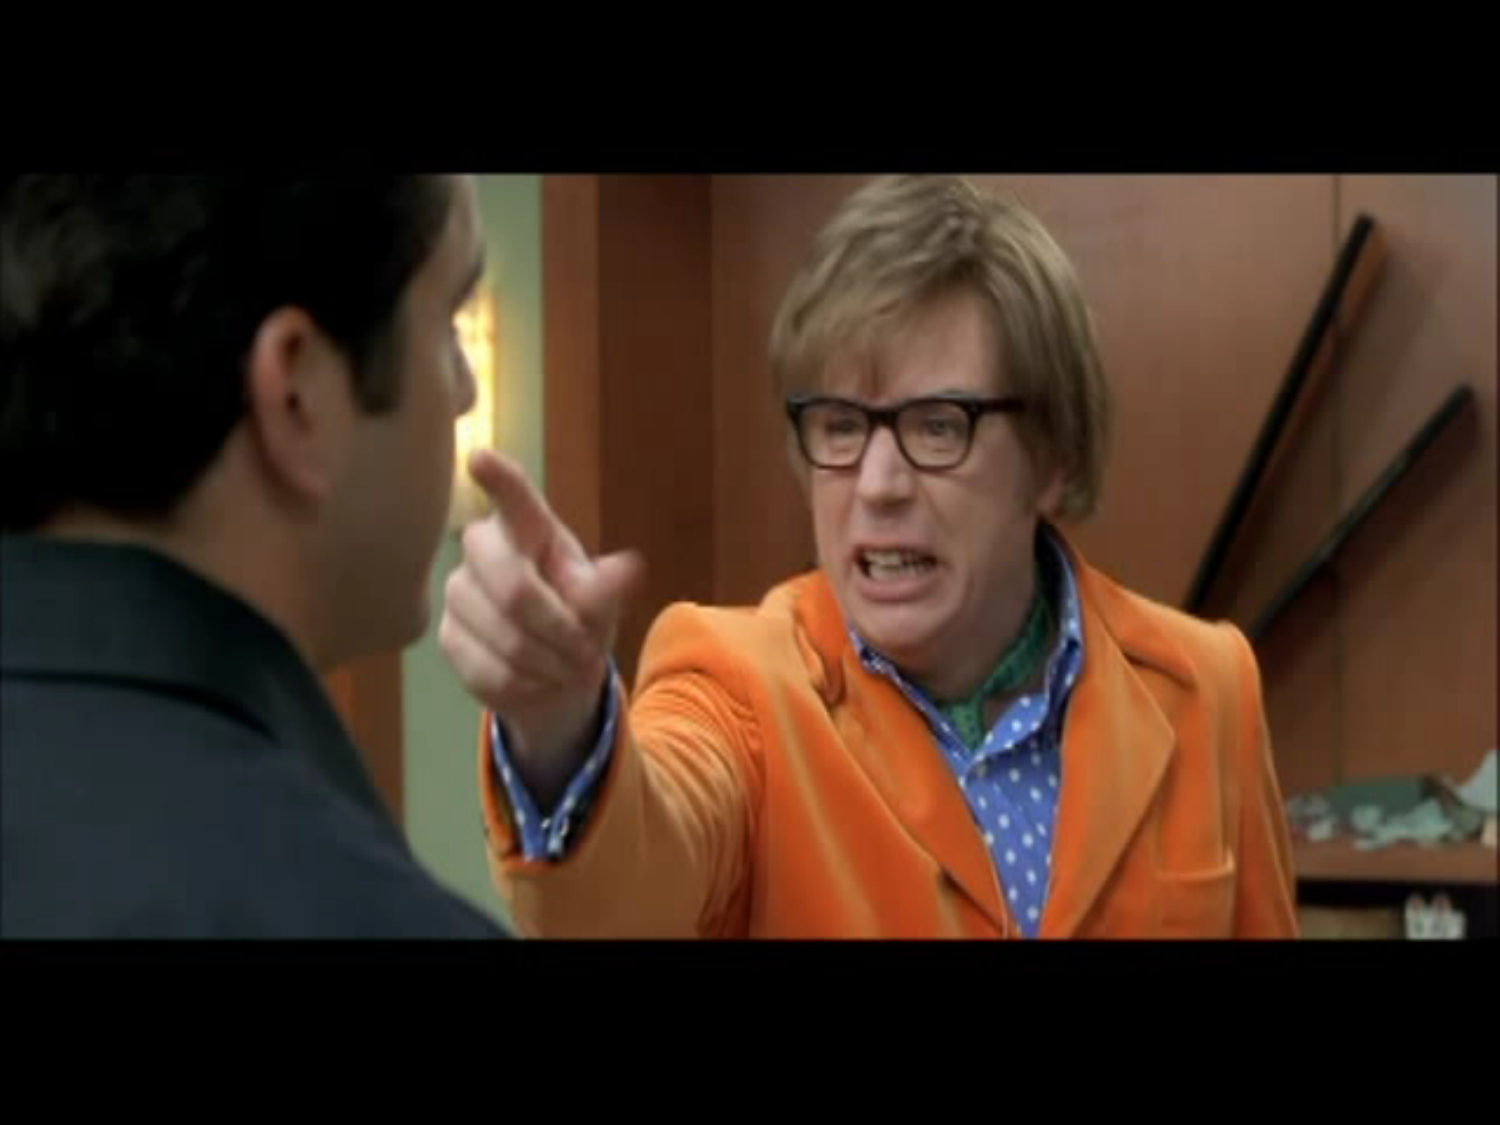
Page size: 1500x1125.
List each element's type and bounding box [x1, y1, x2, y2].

text_box [0, 0, 1500, 1125]
